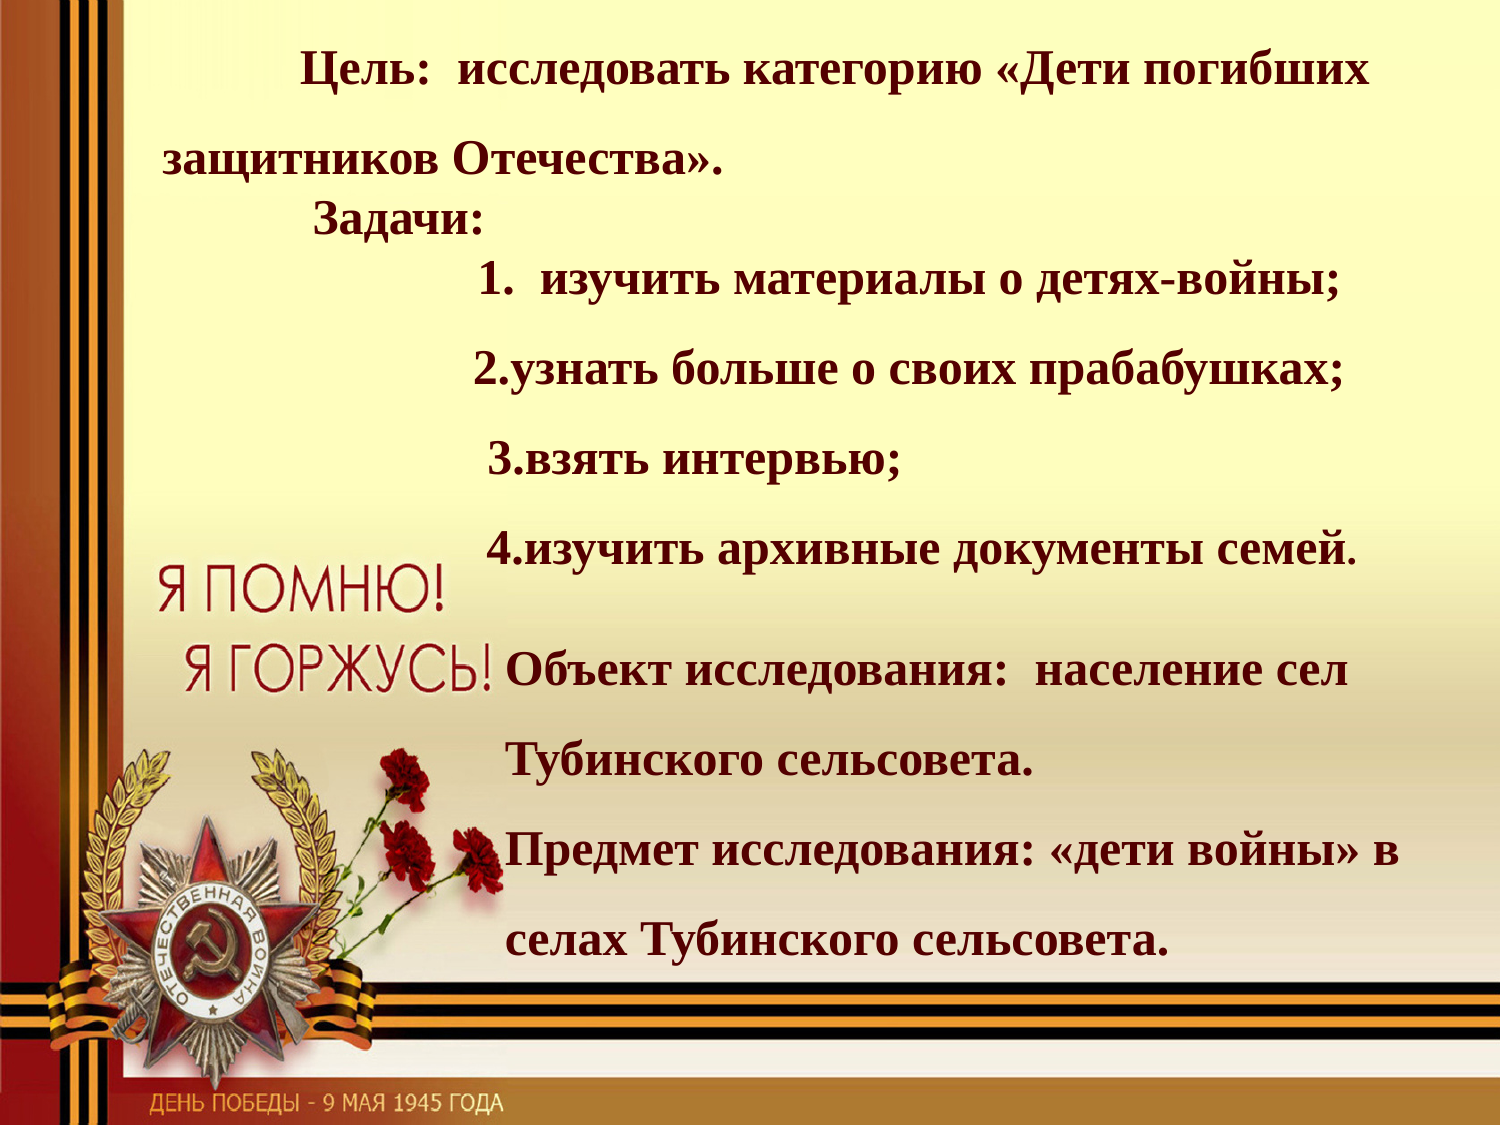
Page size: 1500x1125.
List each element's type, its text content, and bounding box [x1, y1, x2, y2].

text_box Цель: исследовать категорию «Дети погибших защитников Отечества». Задачи: 1. изучить материалы о детях-войны; 2.узнать больше о своих прабабушках; 3.взять интервью; 4.изучить архивные документы семей. [147, 0, 1459, 582]
picture [0, 0, 1500, 1125]
text_box Объект исследования: население сел Тубинского сельсовета. Предмет исследования: «дети войны» в селах Тубинского сельсовета. [490, 597, 1424, 973]
